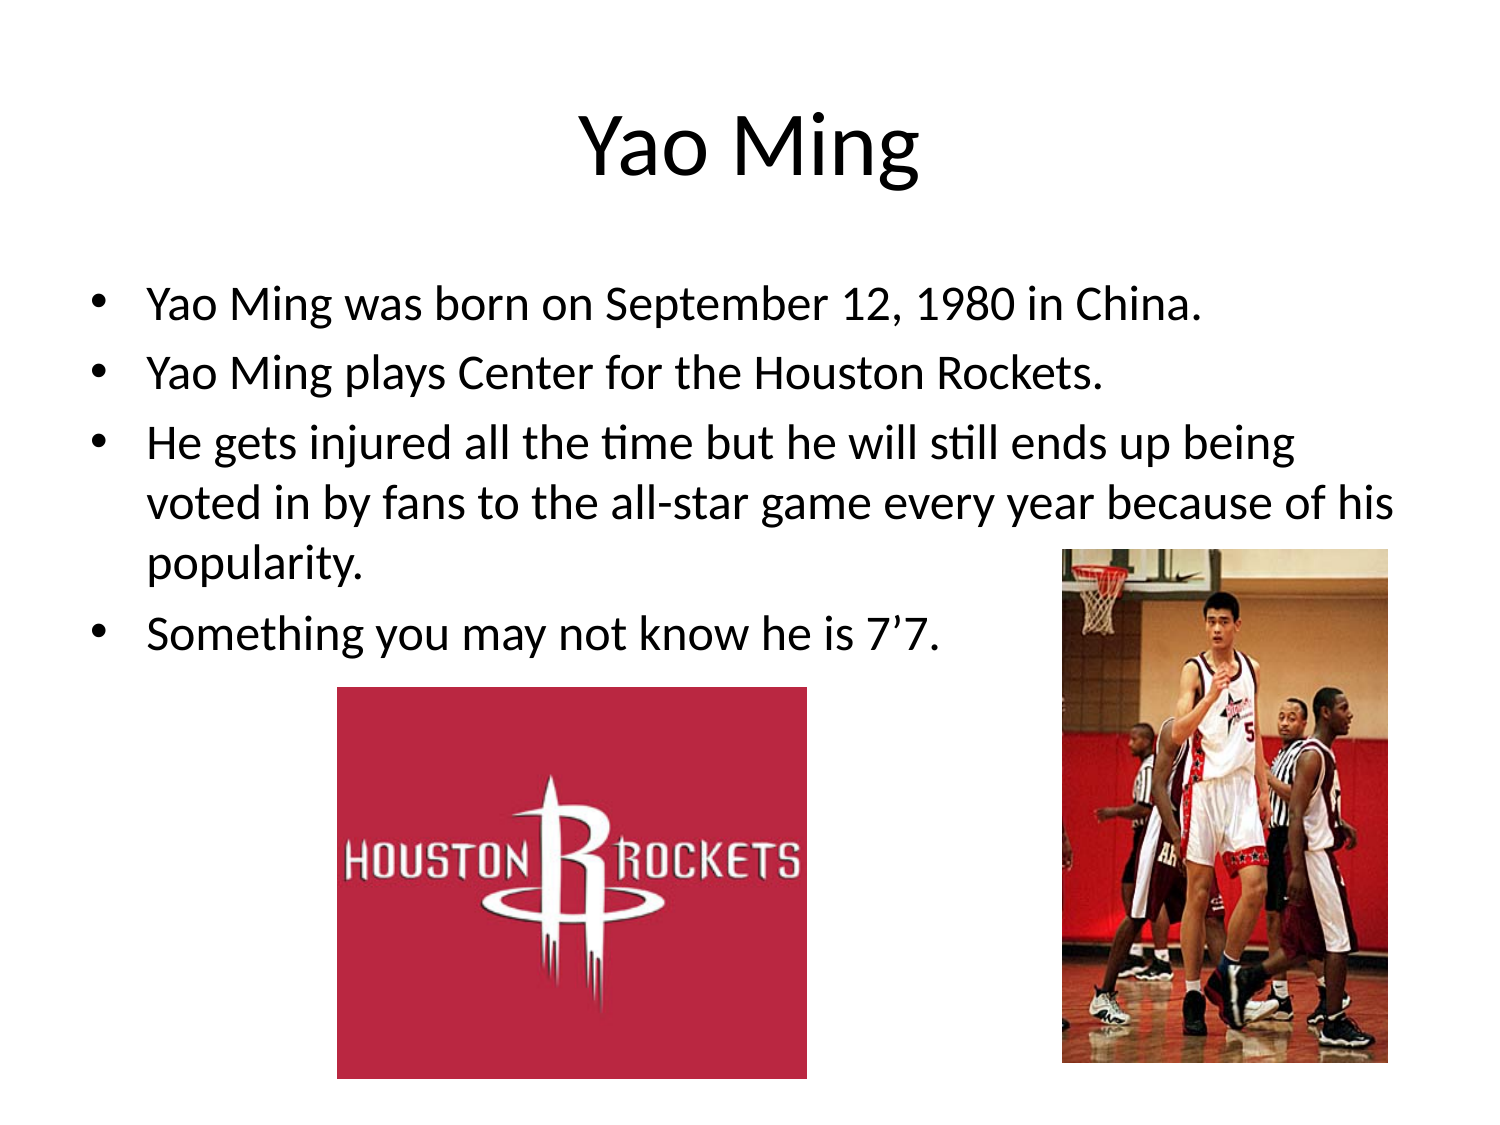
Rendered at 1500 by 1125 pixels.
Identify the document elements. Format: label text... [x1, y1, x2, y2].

picture [337, 687, 807, 1079]
title Yao Ming [75, 45, 1425, 233]
picture [1062, 549, 1388, 1063]
list Yao Ming was born on September 12, 1980 in China. Yao Ming plays Center for the Houston Rockets. He gets injured all the time but he will still ends up being voted in by fans to the all-star game every year because of his popularity. Something you may not know he is 7’7. [75, 262, 1425, 1005]
